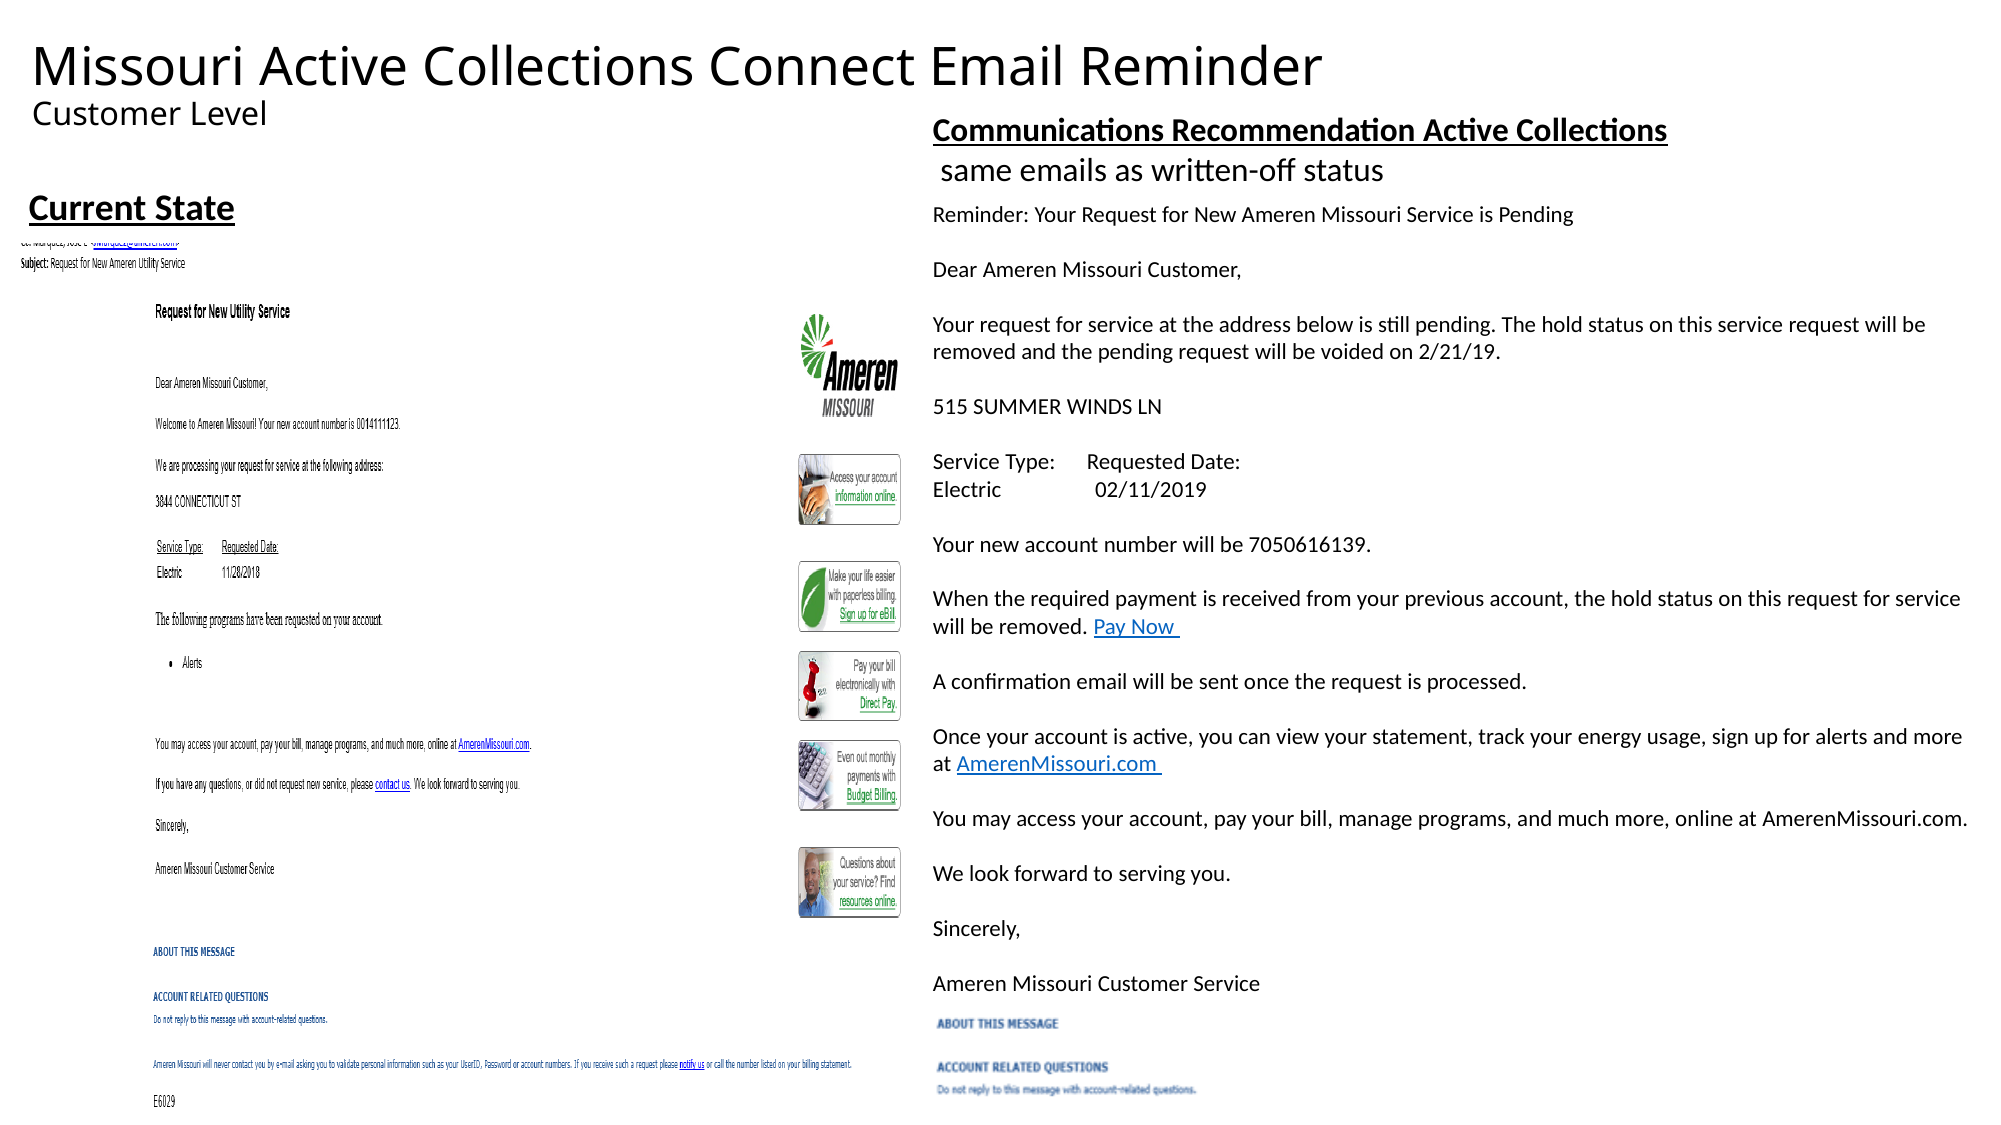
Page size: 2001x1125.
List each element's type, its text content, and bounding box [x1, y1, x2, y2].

title Missouri Active Collections Connect Email Reminder Customer Level [16, 32, 2000, 141]
text_box Communications Recommendation Active Collections same emails as written-off status [918, 101, 1795, 236]
text_box Current State [13, 175, 251, 236]
picture [886, 995, 2000, 1125]
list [16, 243, 919, 1125]
text_box Reminder: Your Request for New Ameren Missouri Service is Pending Dear Ameren Missouri Customer, Your request for service at the address below is still pending. The hold status on this service request will be removed and the pending request will be voided on 2/21/19. 515 SUMMER WINDS LN Service Type: Requested Date: Electric 02/11/2019 Your new account number will be 7050616139. When the required payment is received from your previous account, the hold status on this request for service will be removed. Pay Now A confirmation email will be sent once the request is processed. Once your account is active, you can view your statement, track your energy usage, sign up for alerts and more at AmerenMissouri.com You may access your account, pay your bill, manage programs, and much more, online at AmerenMissouri.com. We look forward to serving you. Sincerely, Ameren Missouri Customer Service [918, 192, 2000, 995]
